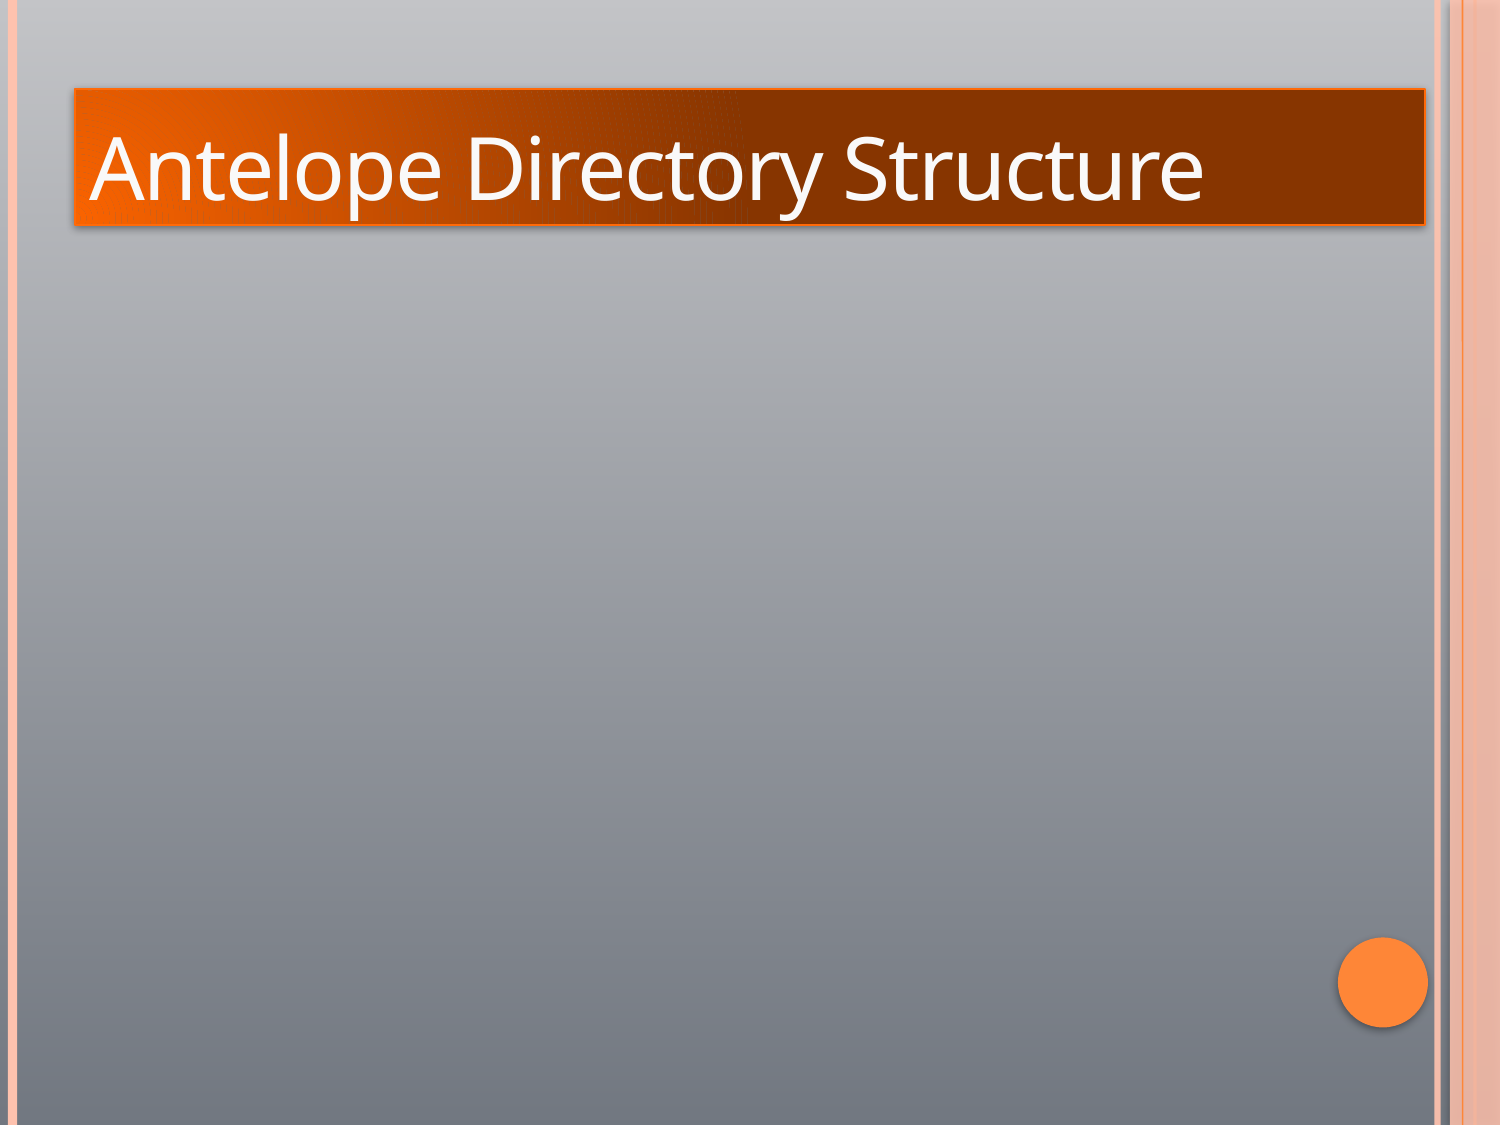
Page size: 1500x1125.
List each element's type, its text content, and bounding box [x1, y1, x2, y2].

text_box Antelope Directory Structure [74, 88, 1426, 226]
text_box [174, 261, 1351, 984]
